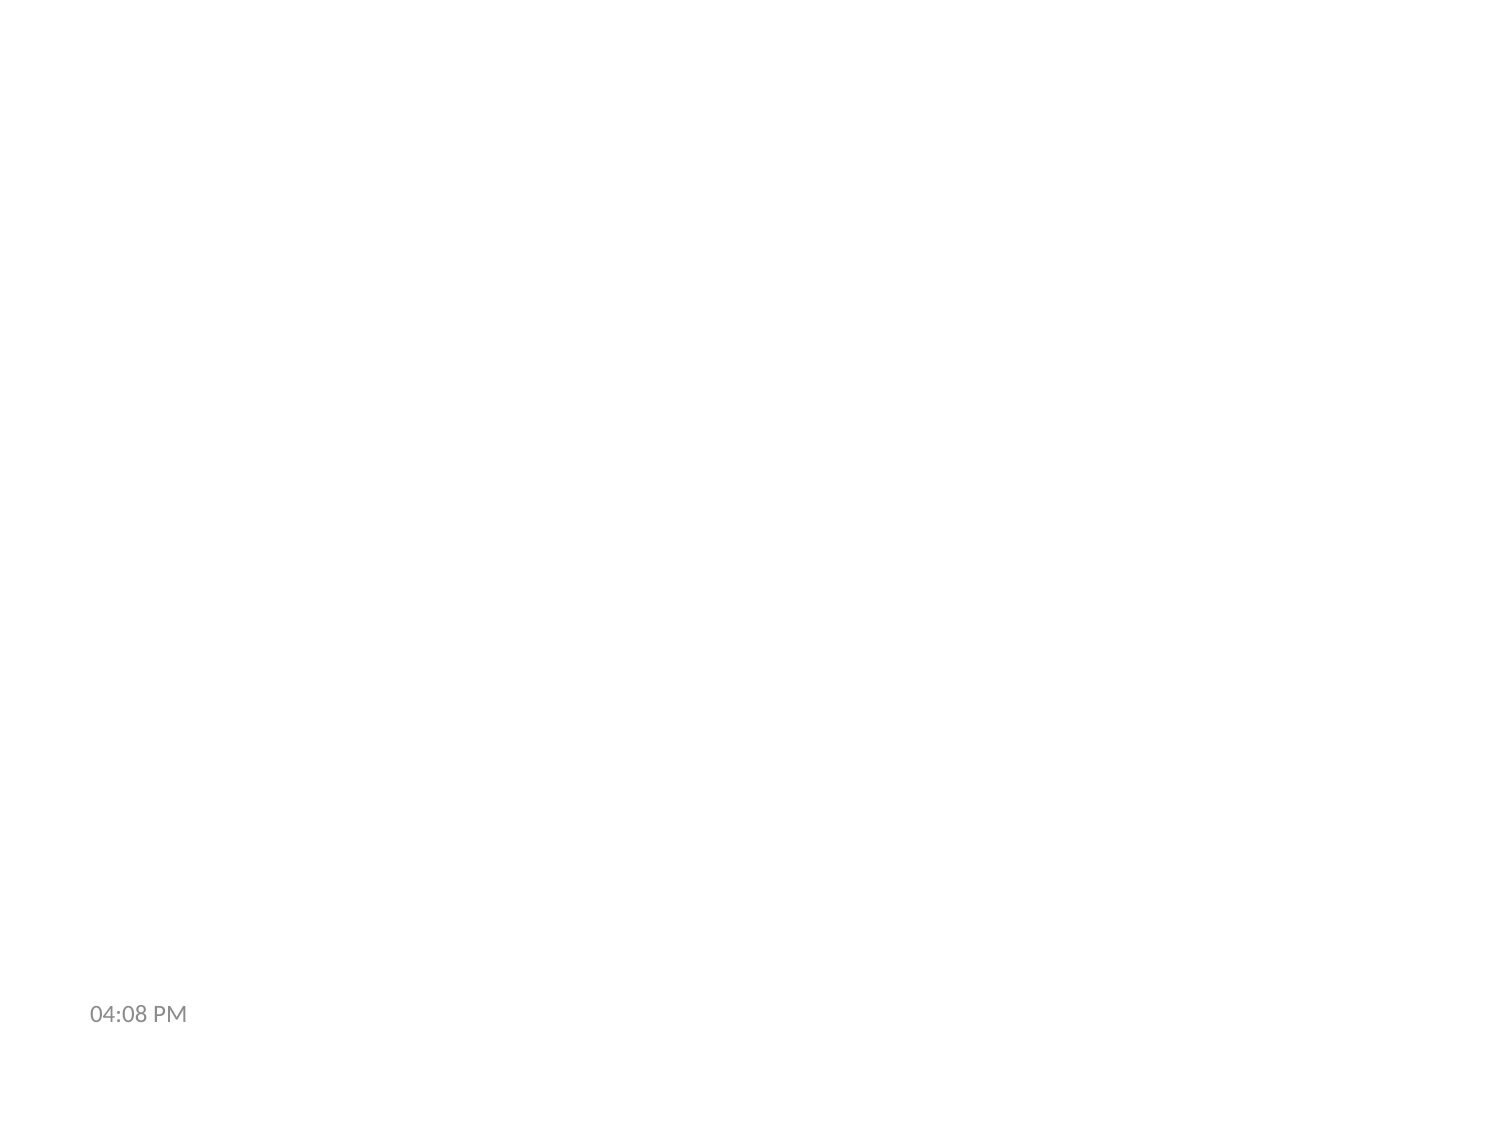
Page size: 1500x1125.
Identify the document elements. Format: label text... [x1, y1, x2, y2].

text_box 3:35 PM [75, 982, 425, 1043]
